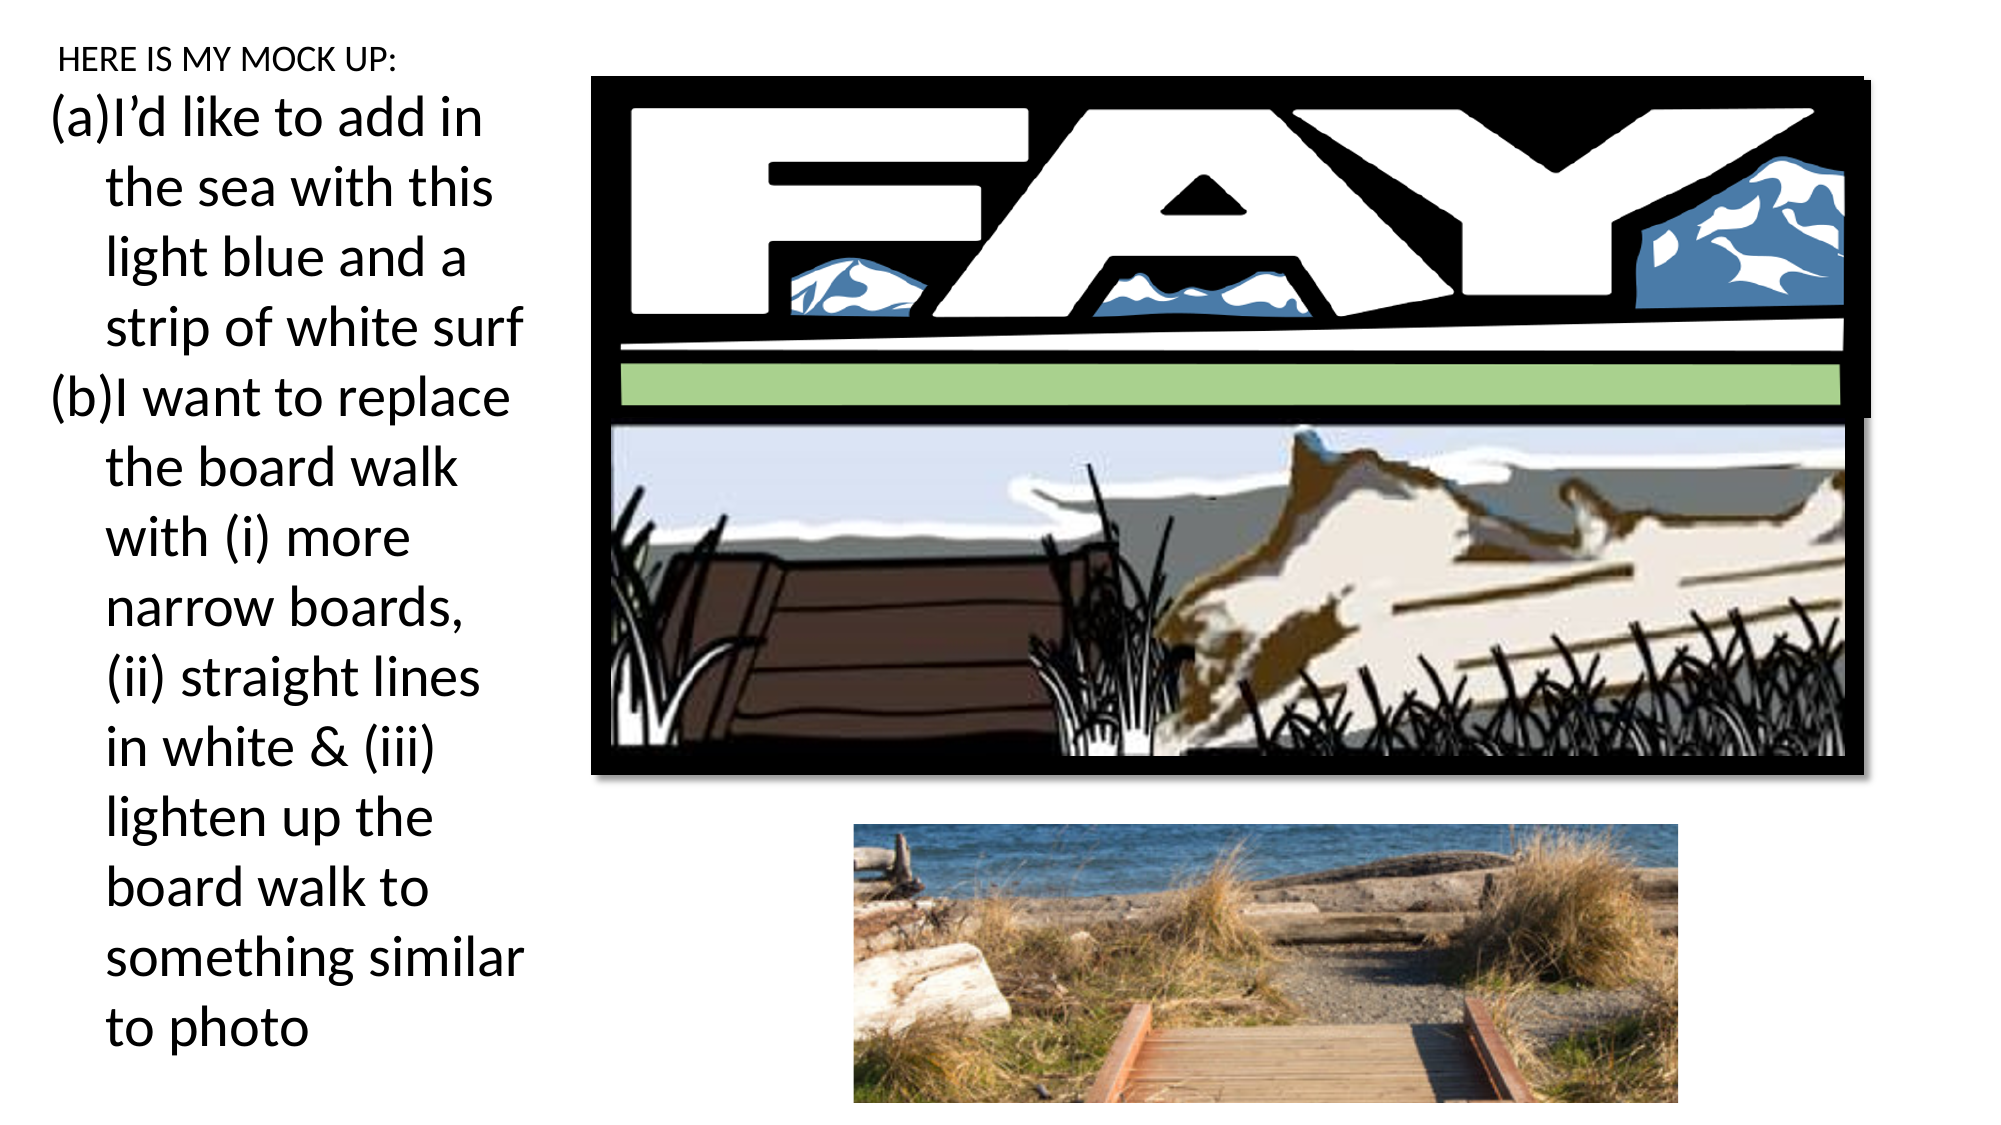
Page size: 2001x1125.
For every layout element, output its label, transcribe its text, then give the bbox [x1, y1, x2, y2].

picture [853, 824, 1679, 1103]
text_box HERE IS MY MOCK UP: I’d like to add in the sea with this light blue and a strip of white surf I want to replace the board walk with (i) more narrow boards, (ii) straight lines in white & (iii) lighten up the board walk to something similar to photo [34, 26, 549, 1111]
picture [587, 72, 1879, 790]
